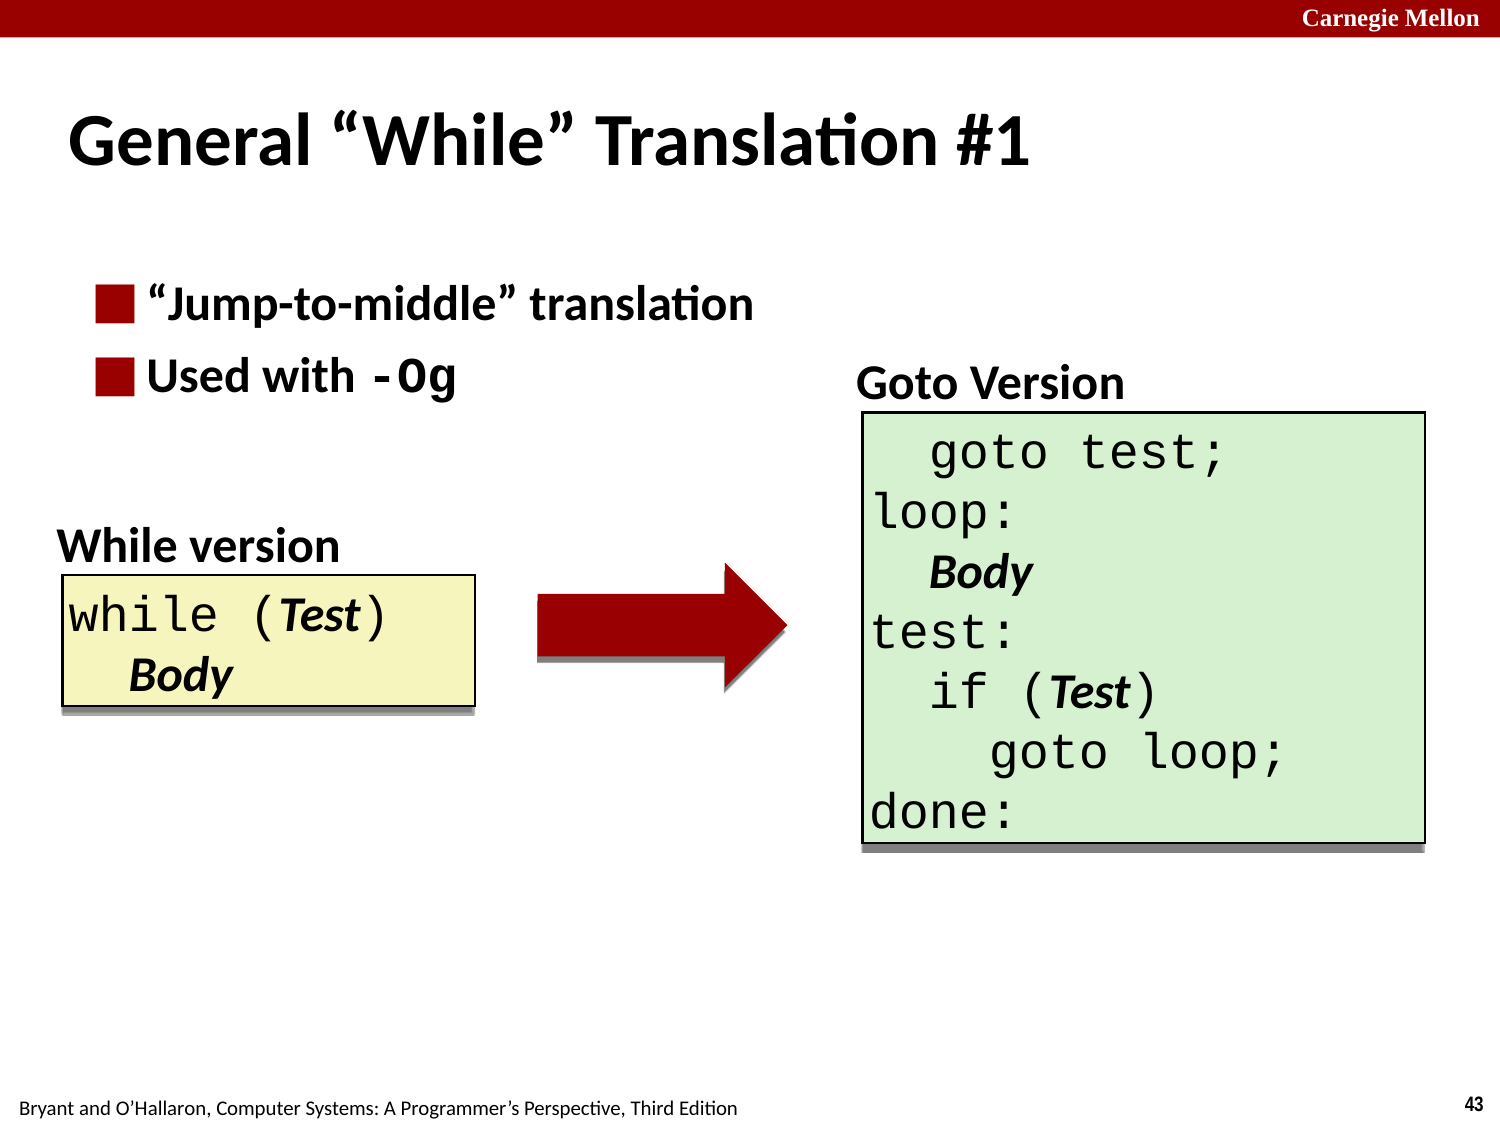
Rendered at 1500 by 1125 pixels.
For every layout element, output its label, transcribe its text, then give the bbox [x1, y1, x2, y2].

text_box [537, 562, 788, 688]
list “Jump-to-middle” translation Used with -Og [75, 262, 1425, 1005]
text_box While version [50, 506, 75, 580]
title General “While” Translation #1 [62, 41, 1438, 230]
text_box Goto Version [849, 343, 1328, 417]
text_box goto test; loop: Body test: if (Test) goto loop; done: [862, 412, 1425, 843]
text_box while (Test) Body [62, 575, 75, 707]
